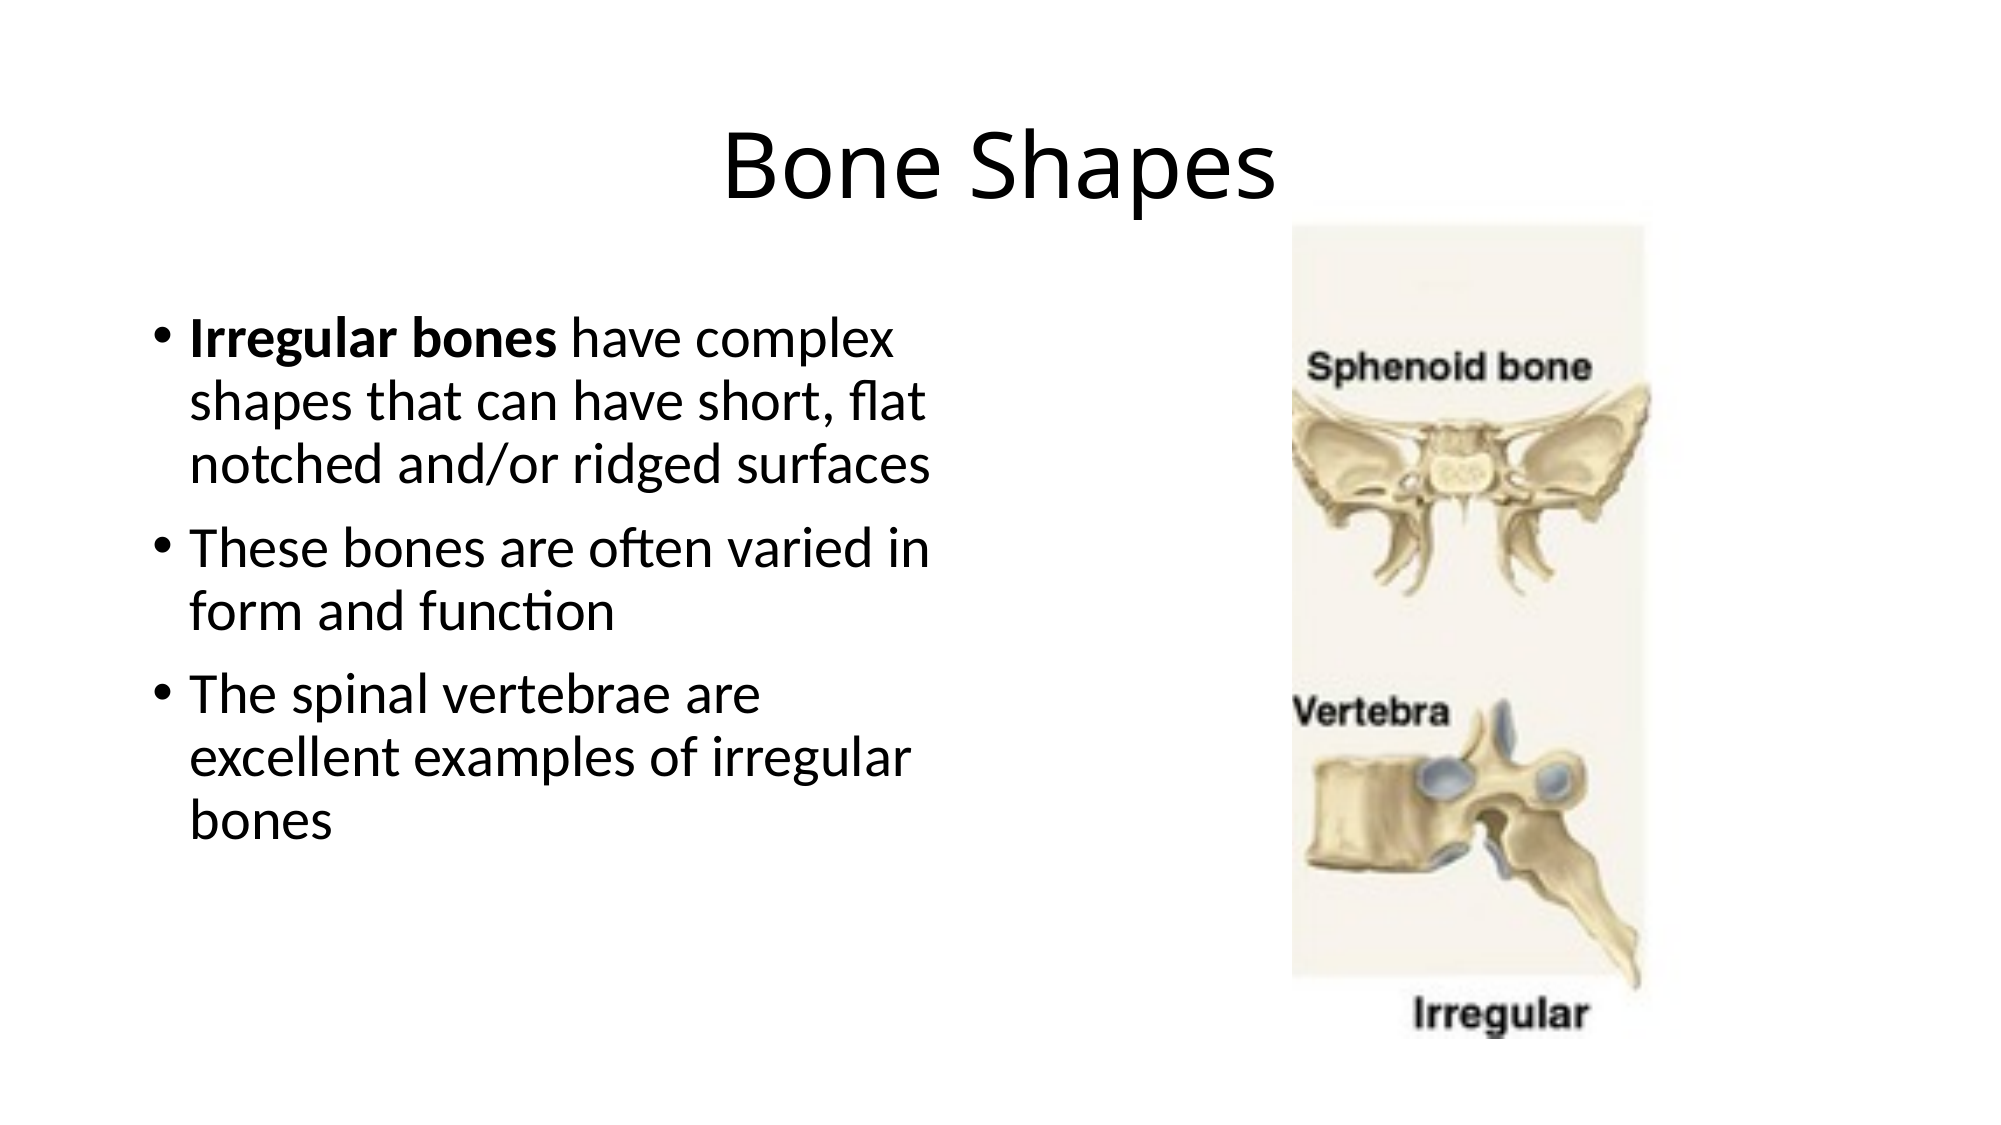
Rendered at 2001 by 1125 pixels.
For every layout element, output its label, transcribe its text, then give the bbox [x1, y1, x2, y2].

picture [1291, 189, 1691, 1039]
list Irregular bones have complex shapes that can have short, flat notched and/or ridged surfaces These bones are often varied in form and function The spinal vertebrae are excellent examples of irregular bones [137, 299, 988, 1014]
title Bone Shapes [137, 59, 1863, 278]
